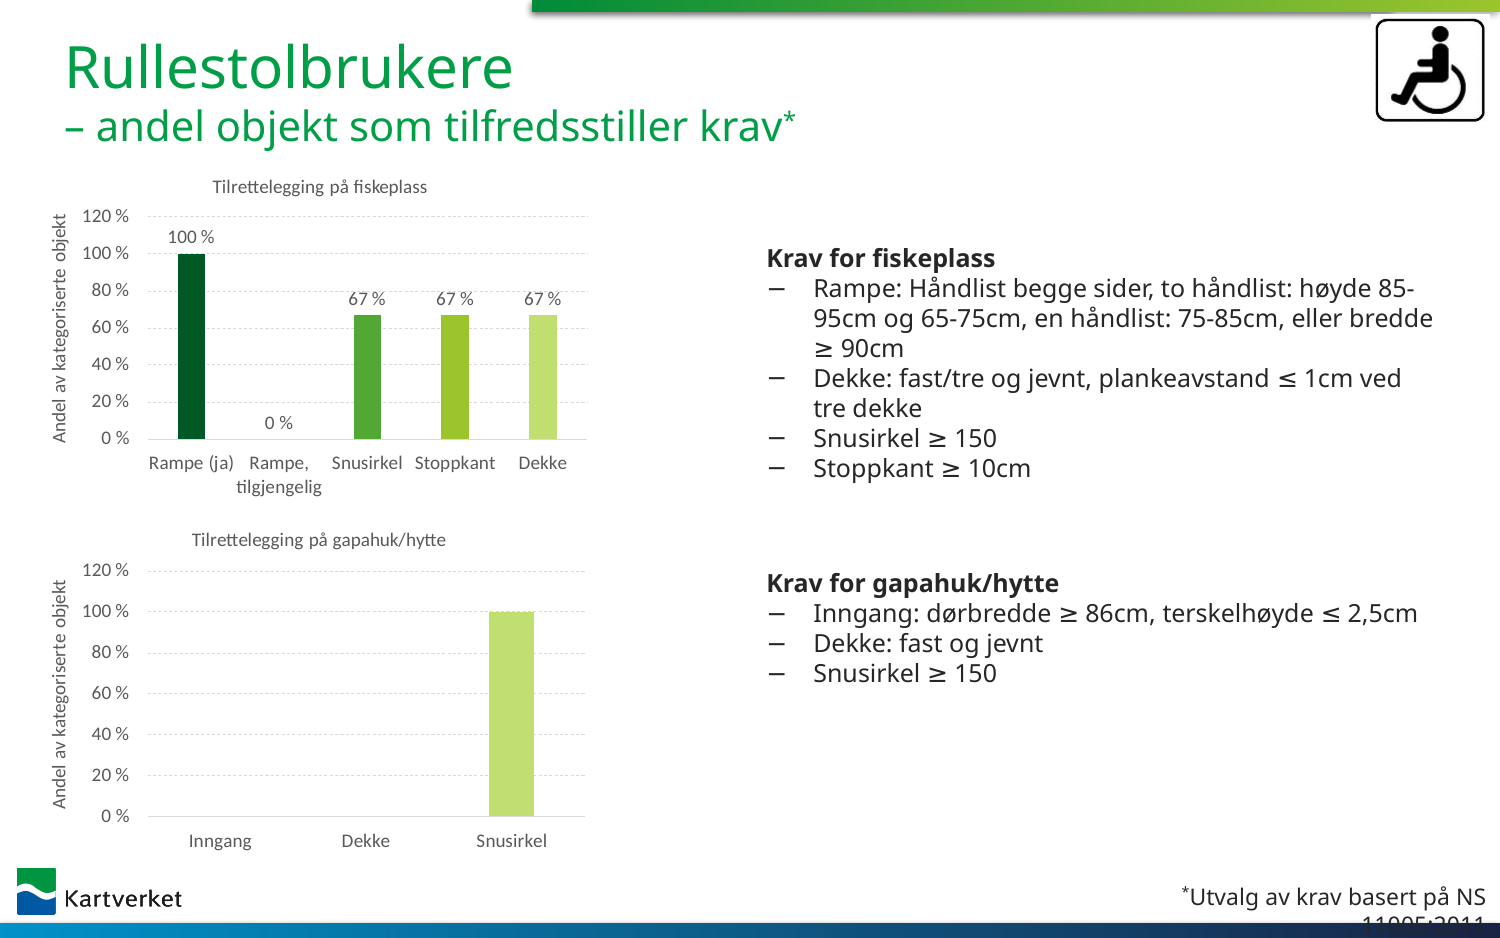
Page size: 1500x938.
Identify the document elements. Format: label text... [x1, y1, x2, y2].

text_box Rullestolbrukere – andel objekt som tilfredsstiller krav* [49, 29, 1431, 158]
text_box *Utvalg av krav basert på NS 11005:2011 [1068, 873, 1500, 938]
picture [41, 166, 598, 505]
picture [41, 520, 596, 859]
text_box Krav for gapahuk/hytte Inngang: dørbredde ≥ 86cm, terskelhøyde ≤ 2,5cm Dekke: fast og jevnt Snusirkel ≥ 150 [751, 560, 1452, 695]
picture [1371, 13, 1491, 127]
text_box Krav for fiskeplass Rampe: Håndlist begge sider, to håndlist: høyde 85-95cm og 65-75cm, en håndlist: 75-85cm, eller bredde ≥ 90cm Dekke: fast/tre og jevnt, plankeavstand ≤ 1cm ved tre dekke Snusirkel ≥ 150 Stoppkant ≥ 10cm [751, 235, 1452, 490]
